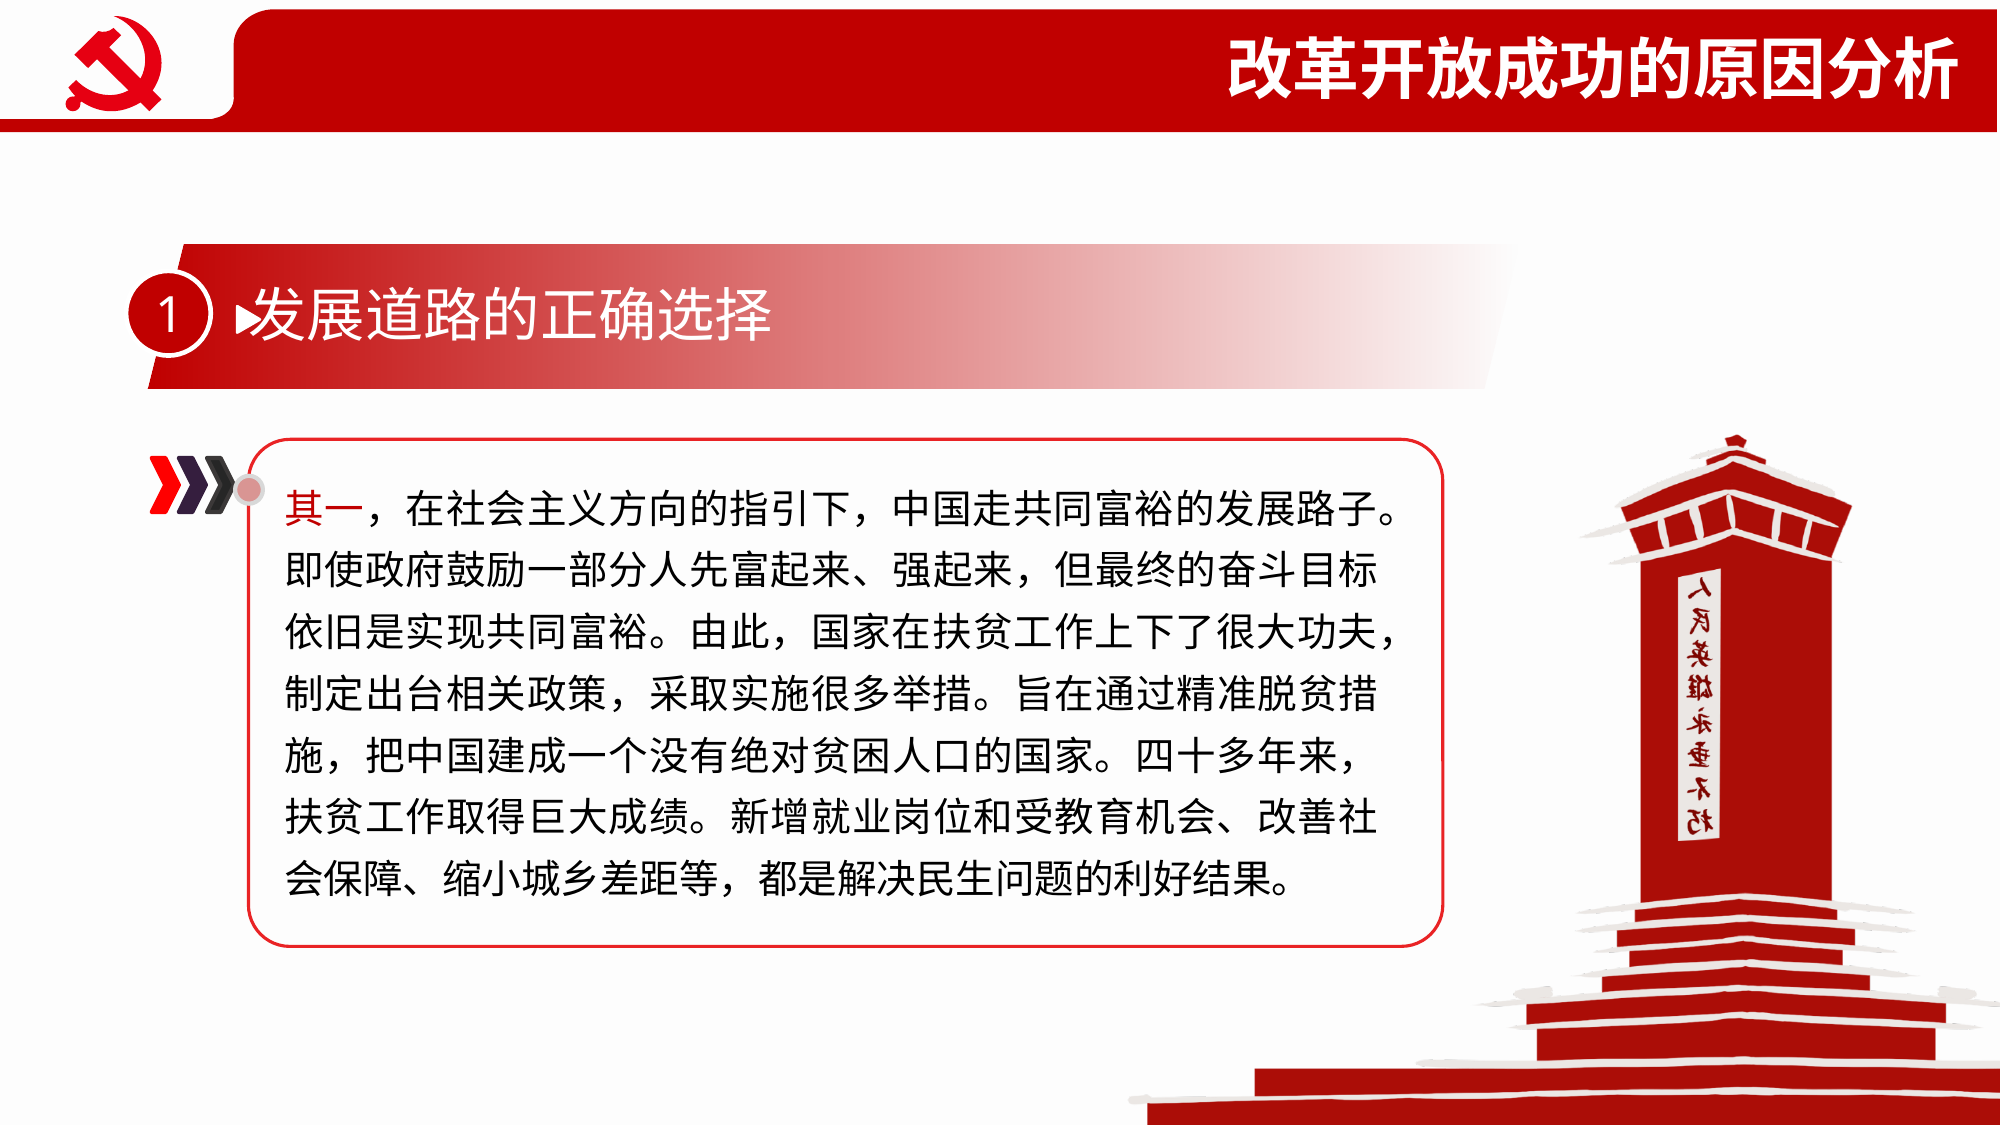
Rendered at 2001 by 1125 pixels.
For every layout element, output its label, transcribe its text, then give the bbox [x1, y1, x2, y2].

text_box [235, 305, 262, 334]
text_box [147, 244, 1035, 389]
picture [1035, 183, 2000, 1125]
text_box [125, 270, 211, 356]
text_box 发展道路的正确选择 [233, 270, 1035, 356]
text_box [151, 457, 235, 513]
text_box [235, 439, 1035, 947]
